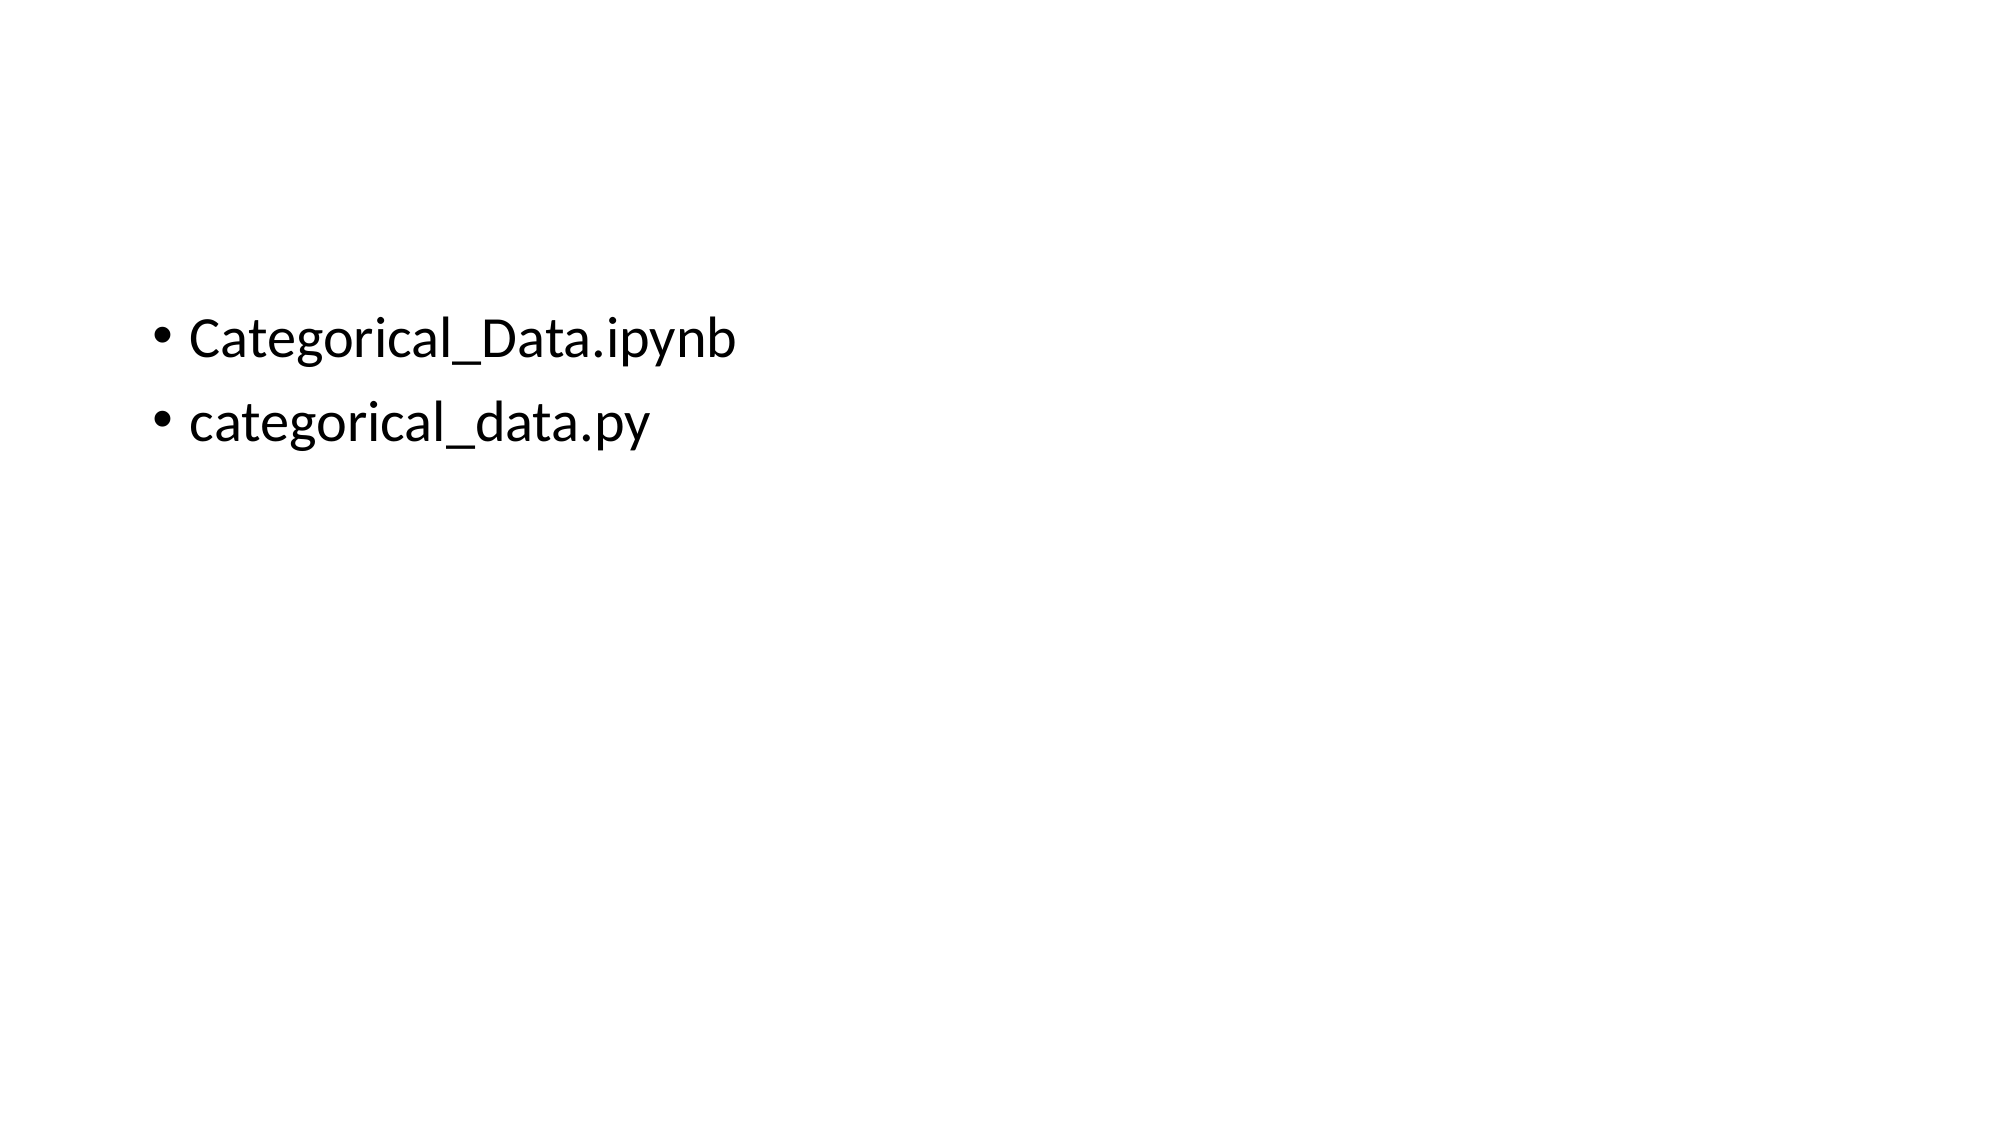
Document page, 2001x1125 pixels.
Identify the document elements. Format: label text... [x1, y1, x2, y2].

list Categorical_Data.ipynb categorical_data.py [137, 299, 1863, 1014]
